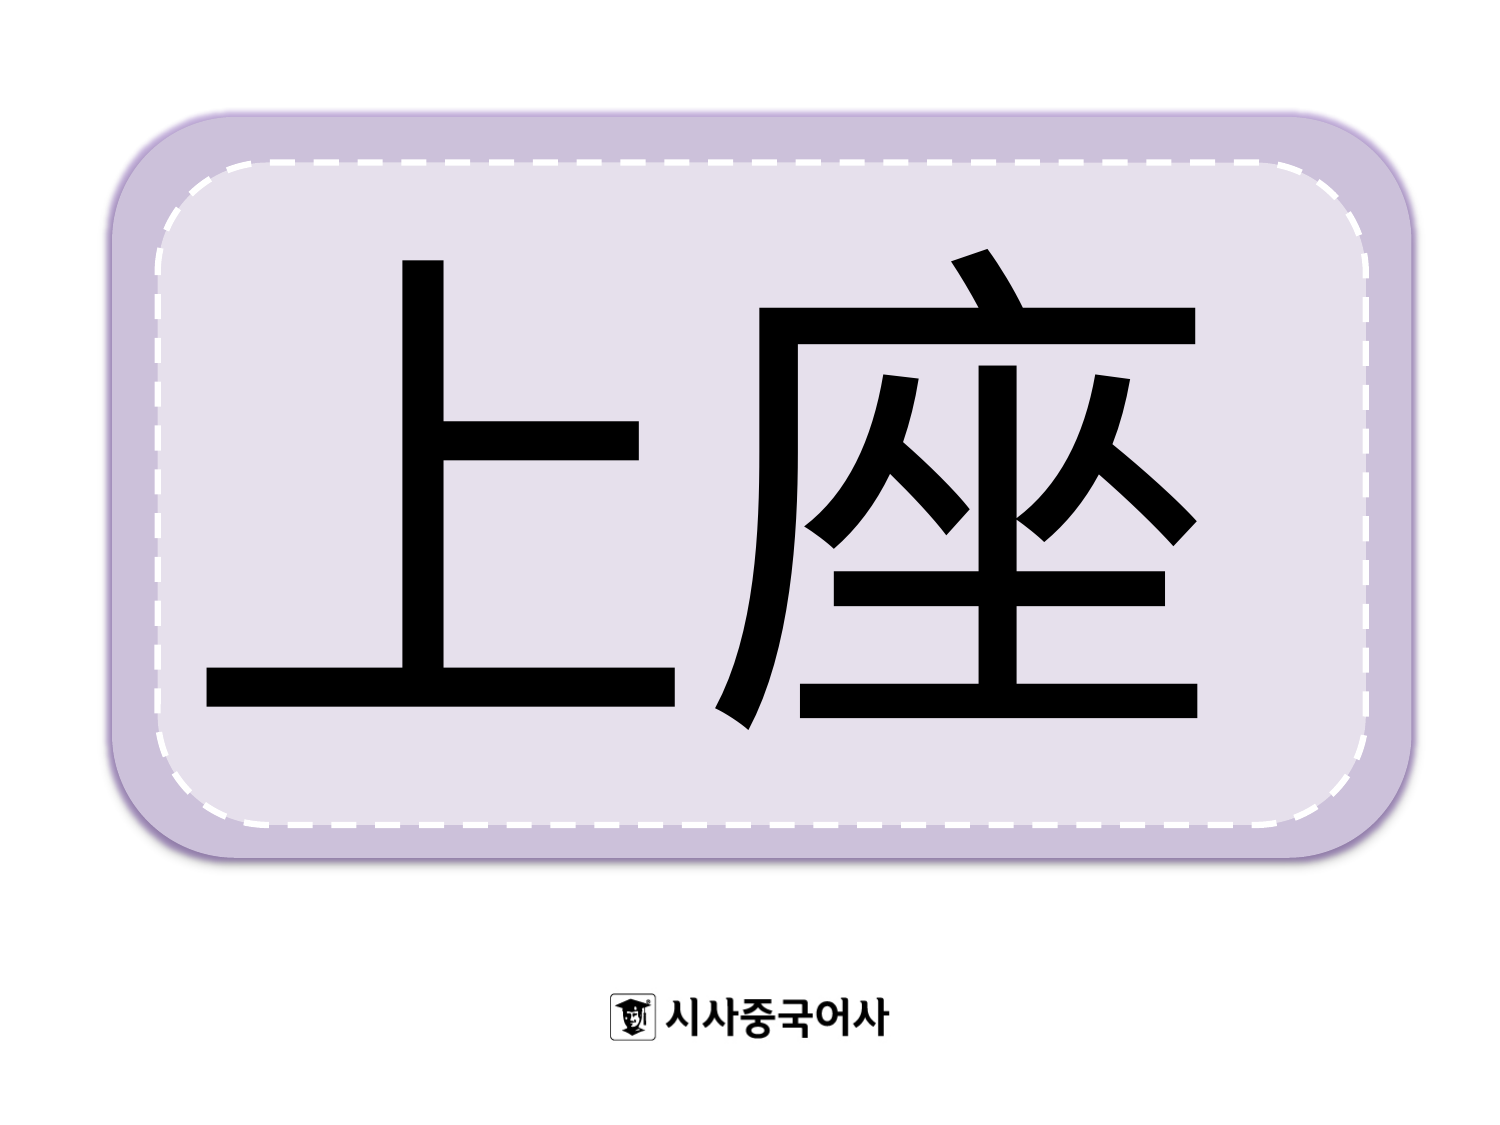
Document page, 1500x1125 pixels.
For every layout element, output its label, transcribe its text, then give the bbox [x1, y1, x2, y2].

picture [602, 987, 898, 1047]
text_box 上座 [162, 125, 1371, 788]
